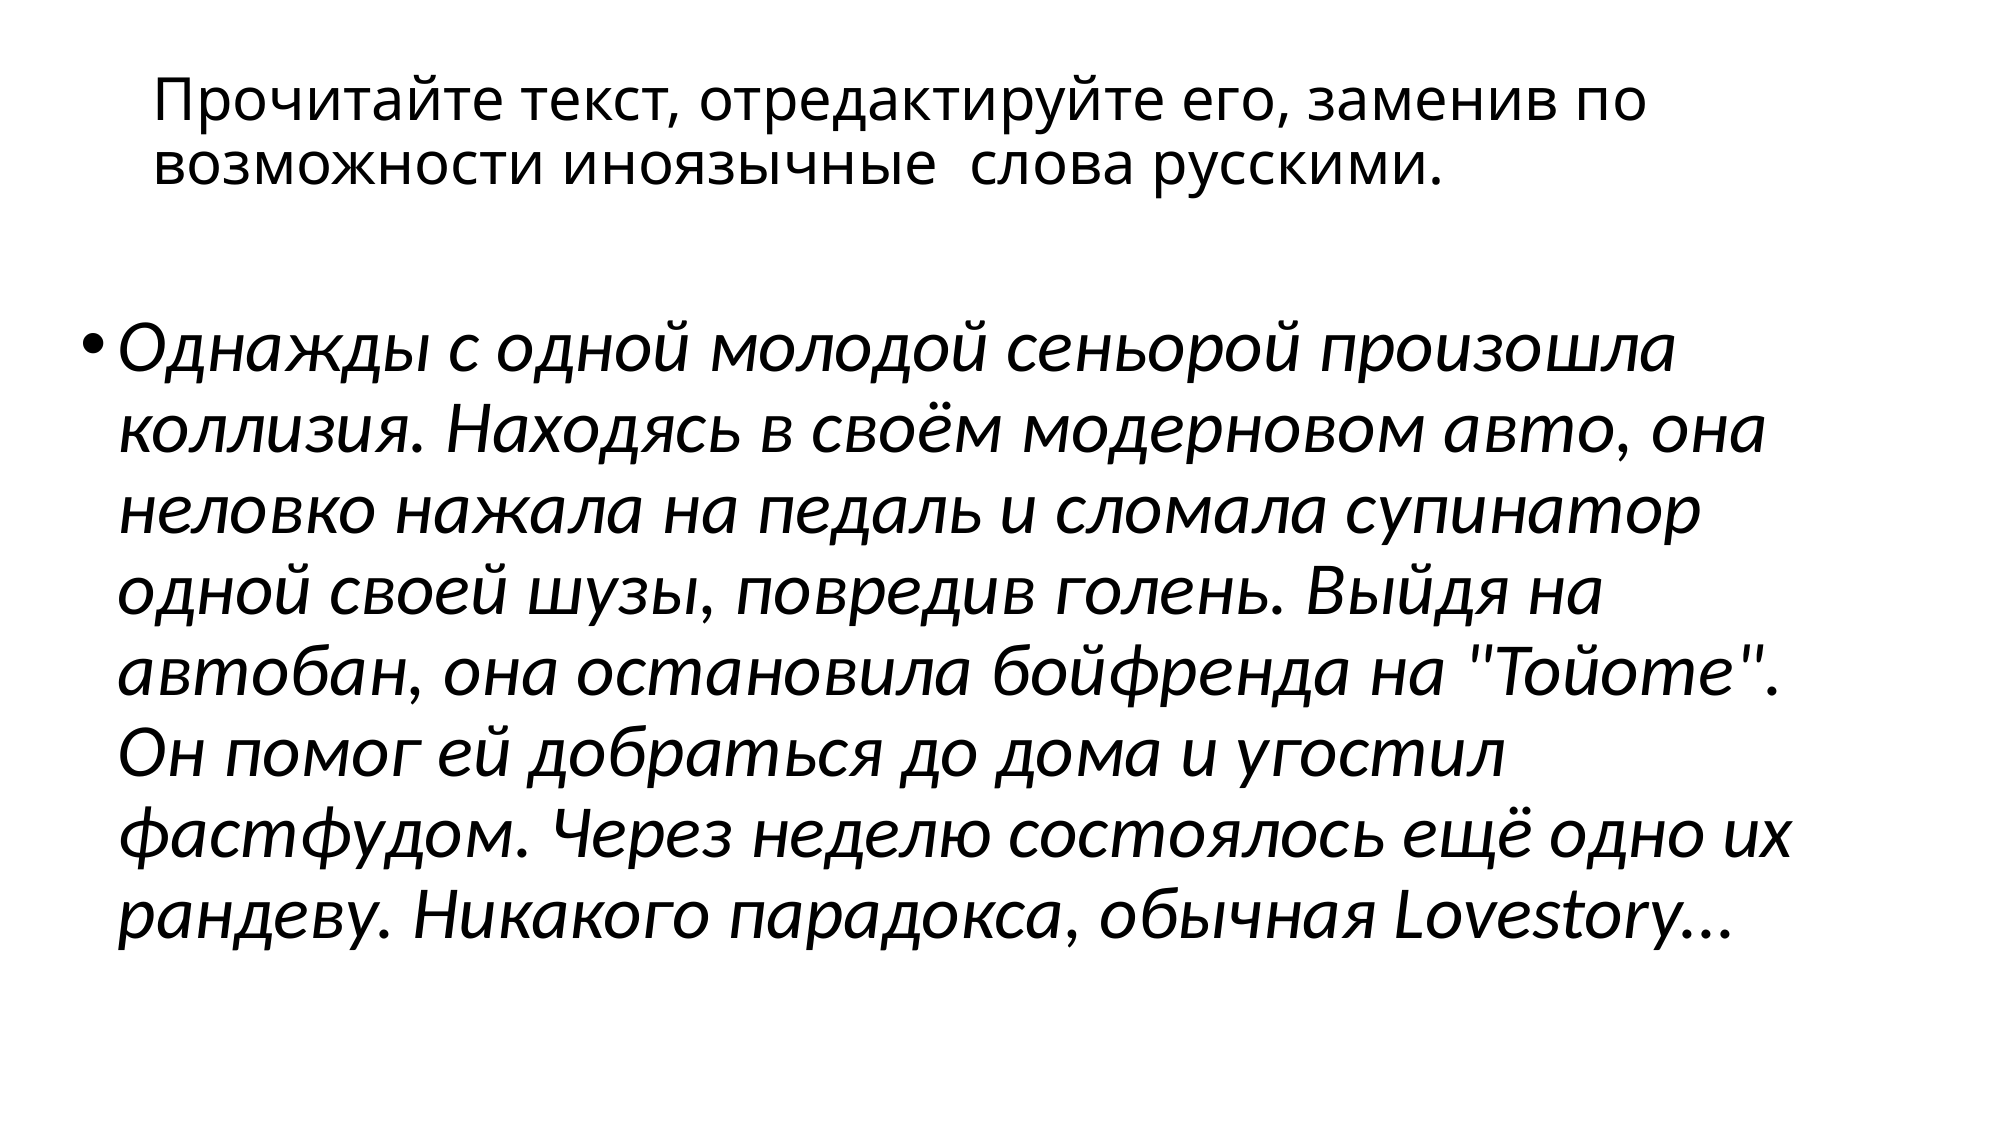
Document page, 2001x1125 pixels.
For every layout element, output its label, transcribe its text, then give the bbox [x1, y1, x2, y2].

list Однажды с одной молодой сеньорой произошла коллизия. Находясь в своём модерновом авто, она неловко нажала на педаль и сломала супинатор одной своей шузы, повредив голень. Выйдя на автобан, она остановила бойфренда на "Тойоте". Он помог ей добраться до дома и угостил фастфудом. Через неделю состоялось ещё одно их рандеву. Никакого парадокса, обычная Lovestory... [65, 299, 1863, 1083]
title Прочитайте текст, отредактируйте его, заменив по возможности иноязычные слова русскими. [137, 59, 1863, 278]
